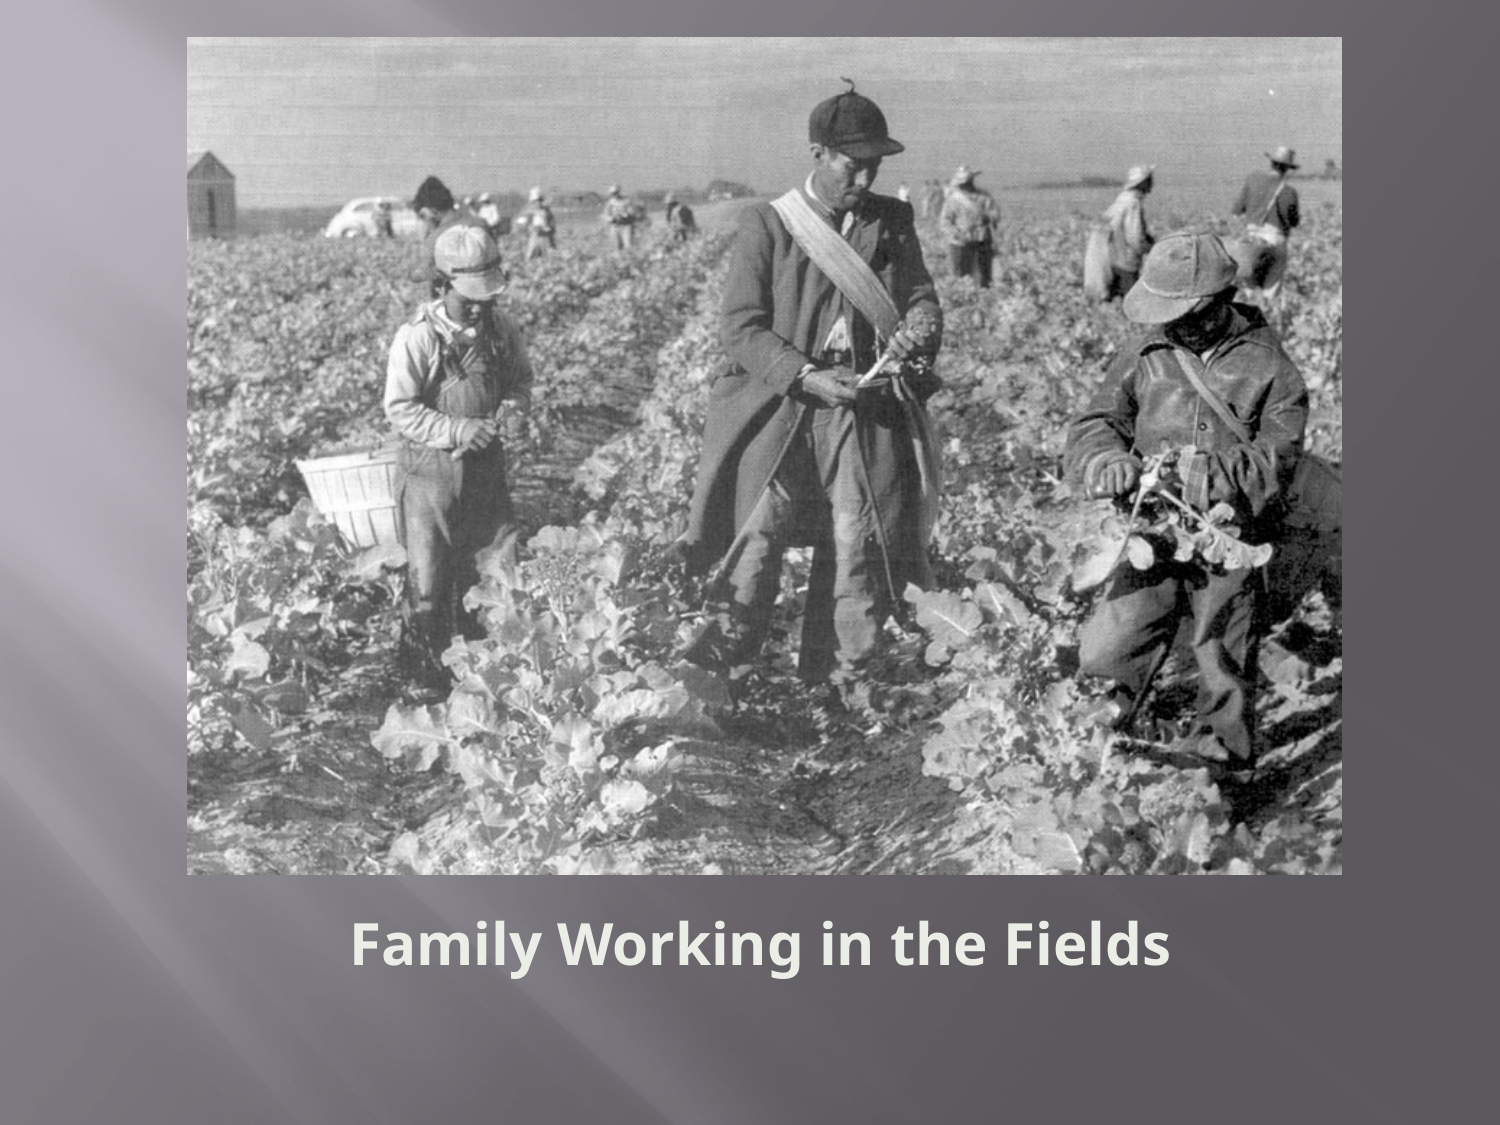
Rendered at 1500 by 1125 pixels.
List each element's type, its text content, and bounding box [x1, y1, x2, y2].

list Family Working in the Fields [75, 900, 1425, 1035]
picture [0, 0, 1500, 1125]
